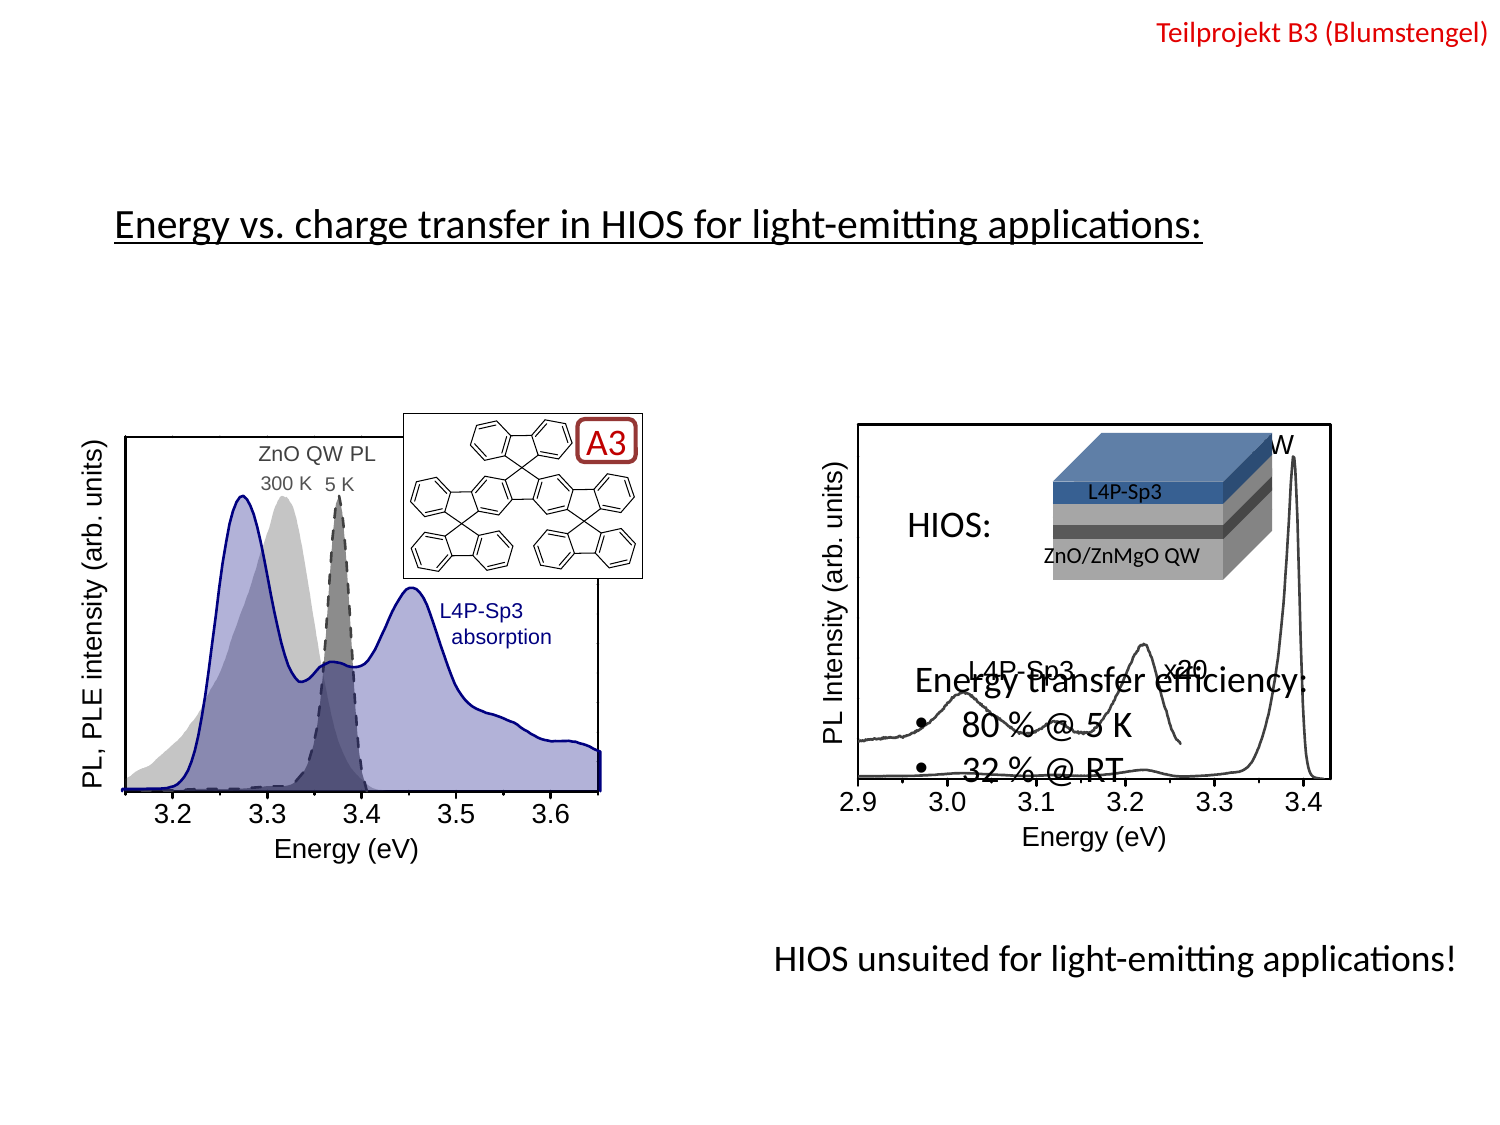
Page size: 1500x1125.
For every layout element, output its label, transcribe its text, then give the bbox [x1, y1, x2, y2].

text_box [570, 410, 643, 472]
text_box Energy vs. charge transfer in HIOS for light-emitting applications: [99, 189, 1218, 255]
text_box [692, 400, 1375, 878]
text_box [403, 413, 643, 579]
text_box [6, 401, 668, 882]
text_box HIOS unsuited for light-emitting applications! [759, 926, 1474, 986]
text_box Teilprojekt B3 (Blumstengel) [1141, 5, 1500, 56]
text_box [1040, 432, 1273, 580]
